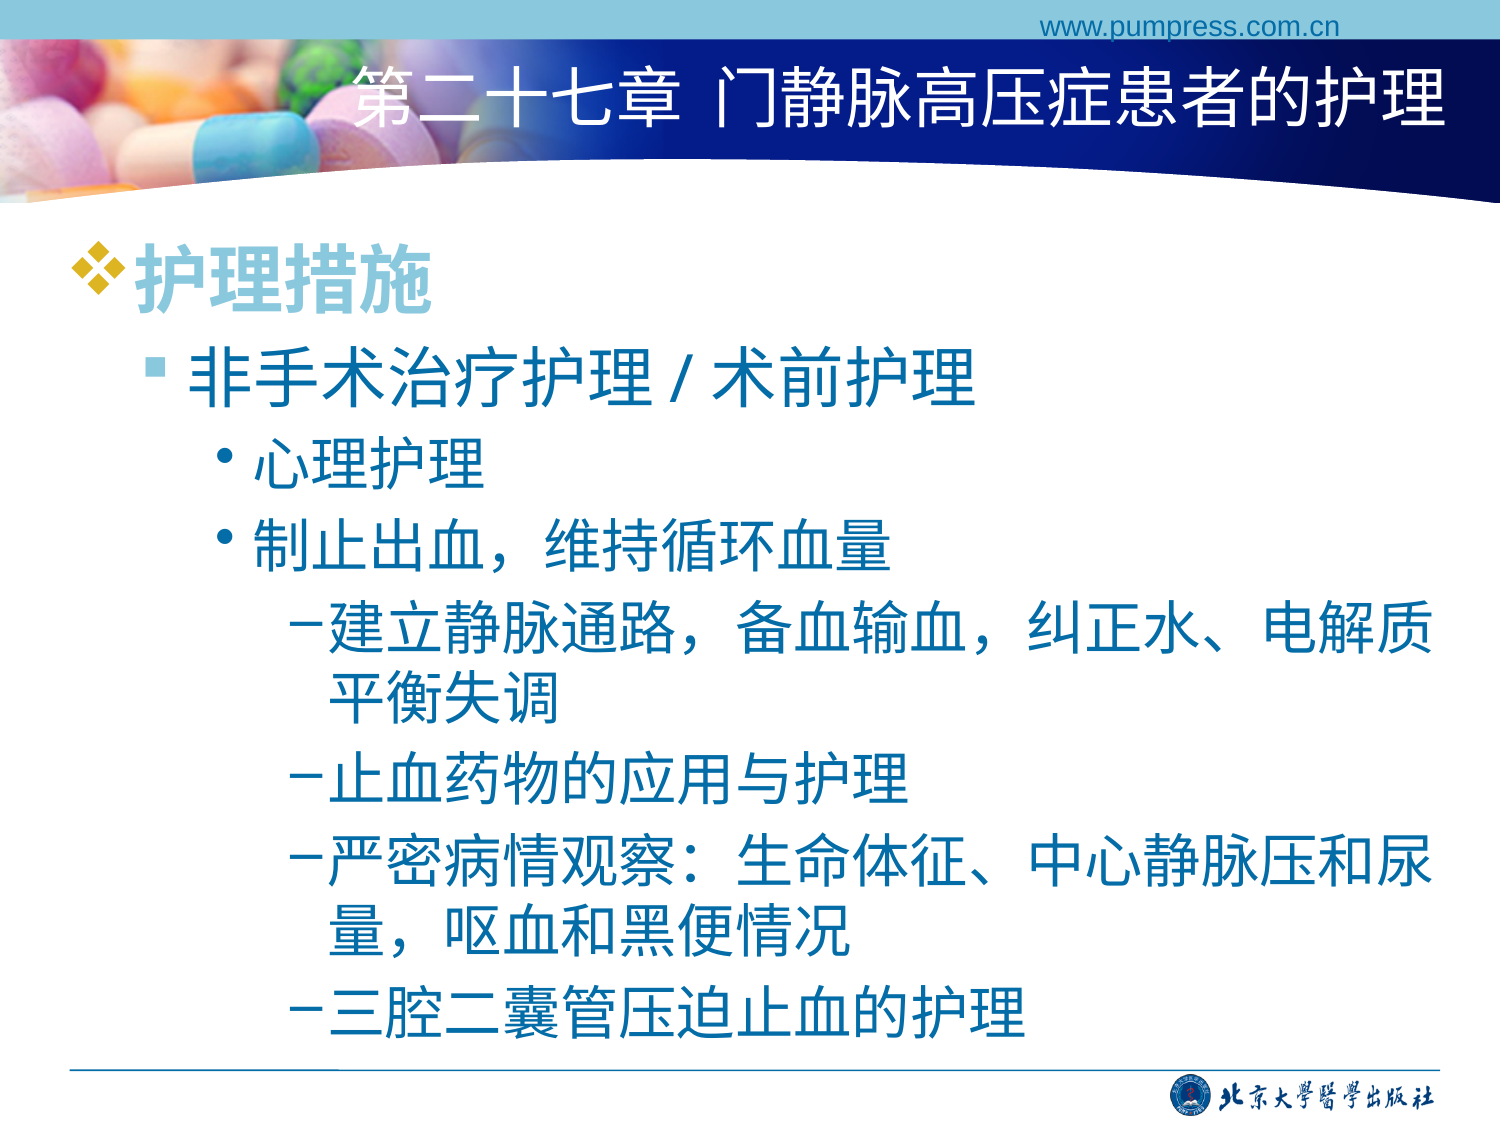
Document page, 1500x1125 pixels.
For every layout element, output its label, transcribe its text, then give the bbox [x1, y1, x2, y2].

picture [1170, 1074, 1436, 1118]
list 护理措施 非手术治疗护理/术前护理 心理护理 制止出血，维持循环血量 建立静脉通路，备血输血，纠正水、电解质平衡失调 止血药物的应用与护理 严密病情观察：生命体征、中心静脉压和尿量，呕血和黑便情况 三腔二囊管压迫止血的护理 [49, 224, 1463, 1026]
picture [0, 40, 1500, 203]
title 第二十七章 门静脉高压症患者的护理 [137, 49, 1463, 143]
slide_number www.pumpress.com.cn [1025, 0, 1463, 38]
